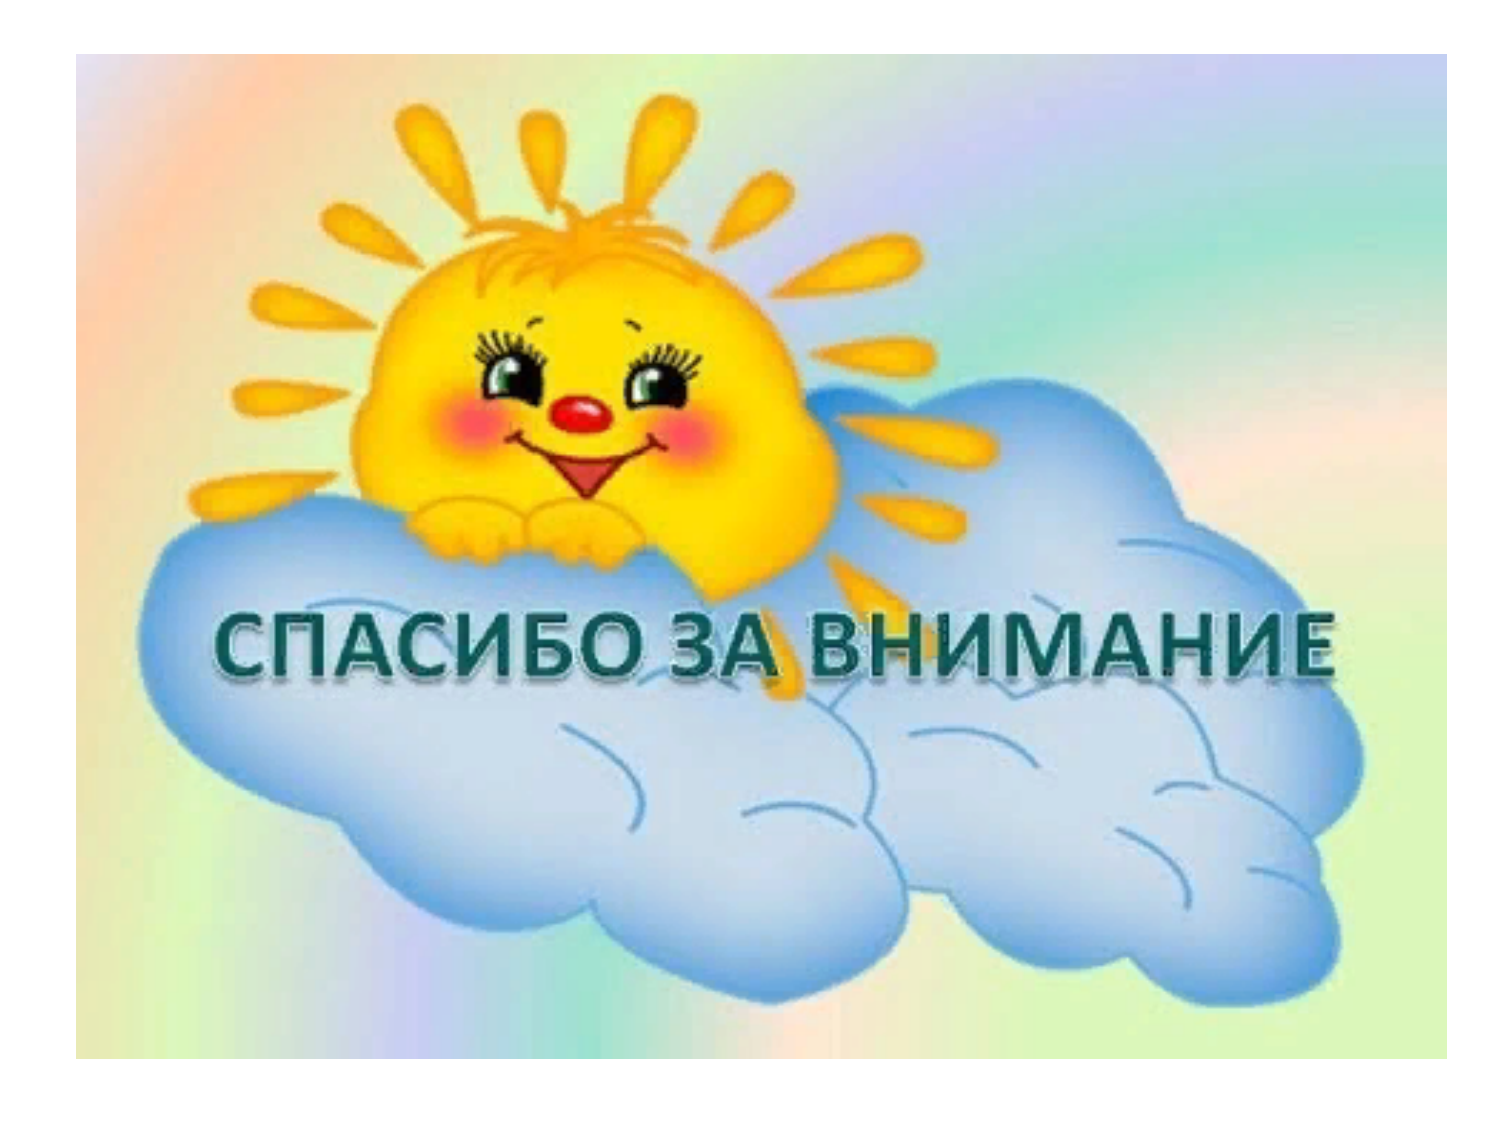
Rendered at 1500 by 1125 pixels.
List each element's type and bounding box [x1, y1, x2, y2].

picture [76, 54, 1448, 1059]
